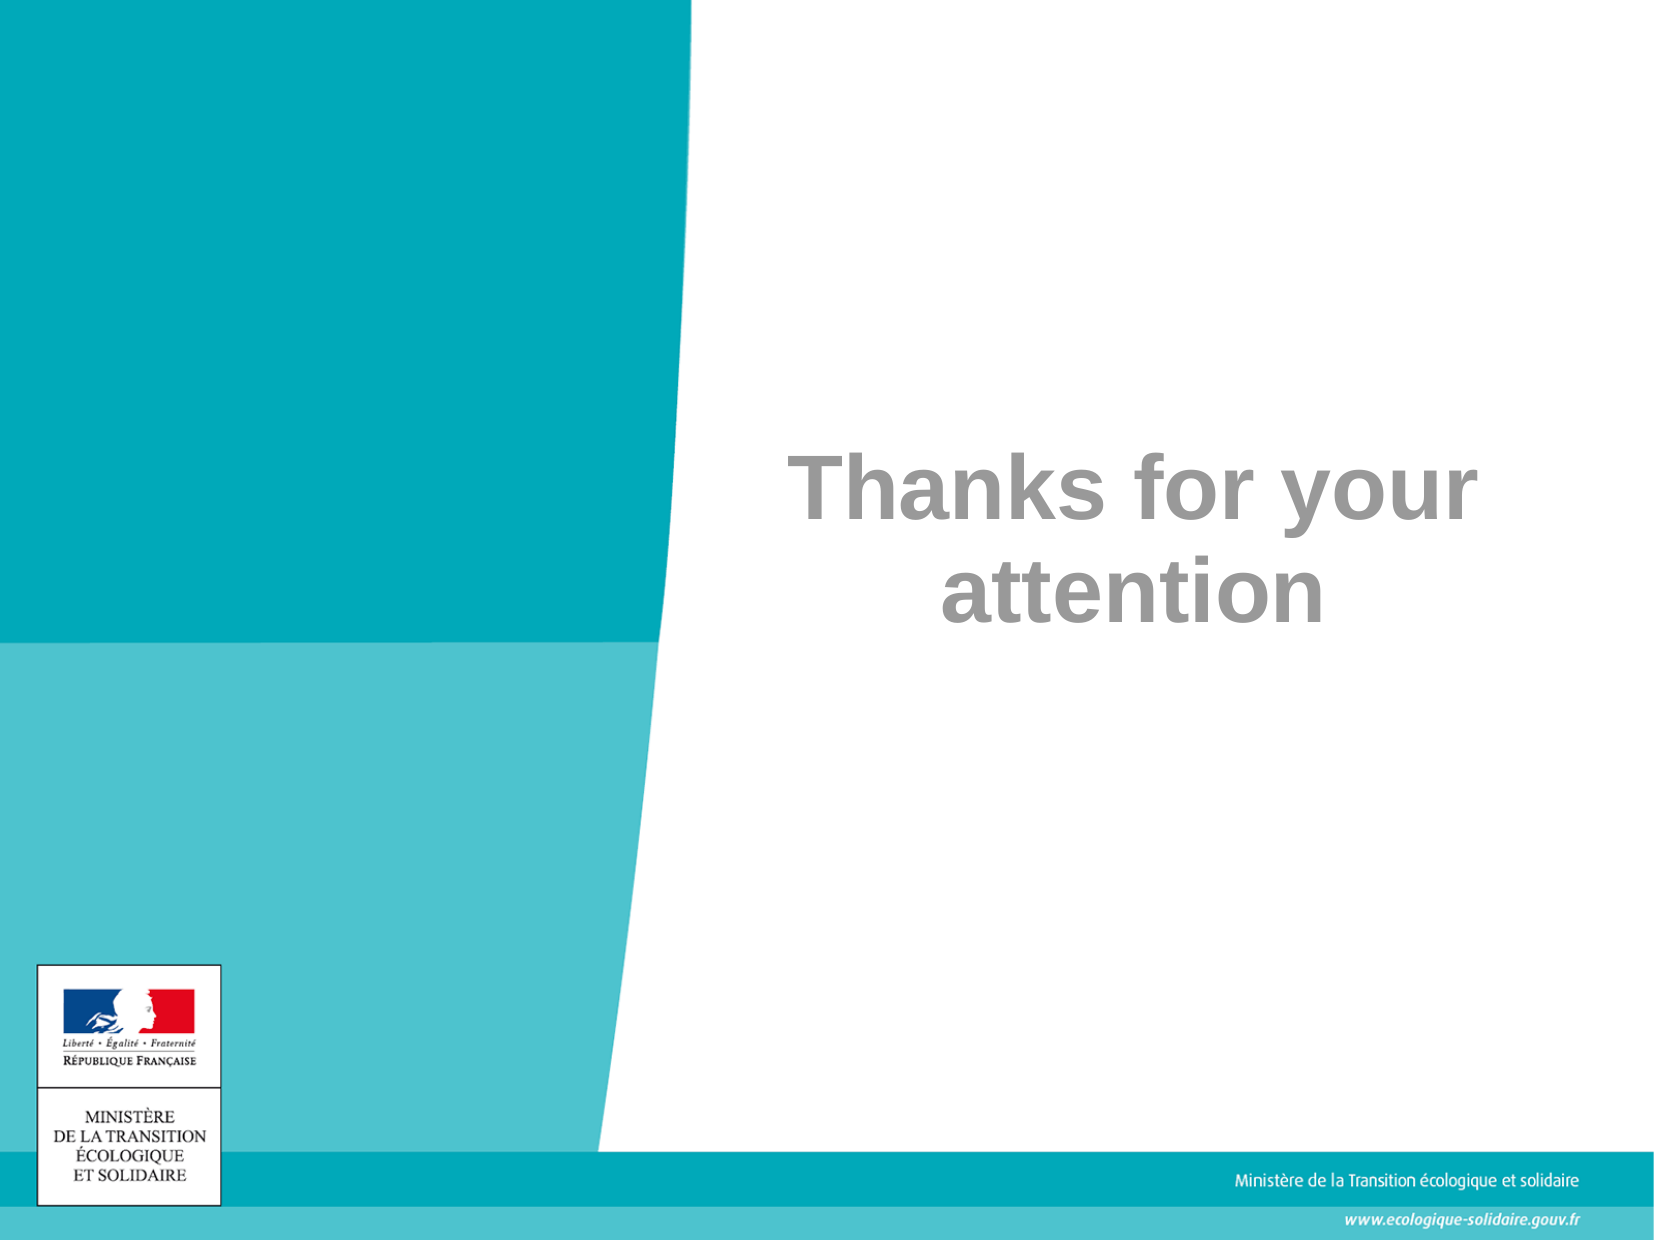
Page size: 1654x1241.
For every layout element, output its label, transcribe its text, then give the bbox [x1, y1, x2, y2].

text_box Thanks for your attention [767, 430, 1500, 638]
picture [0, 0, 1654, 1240]
